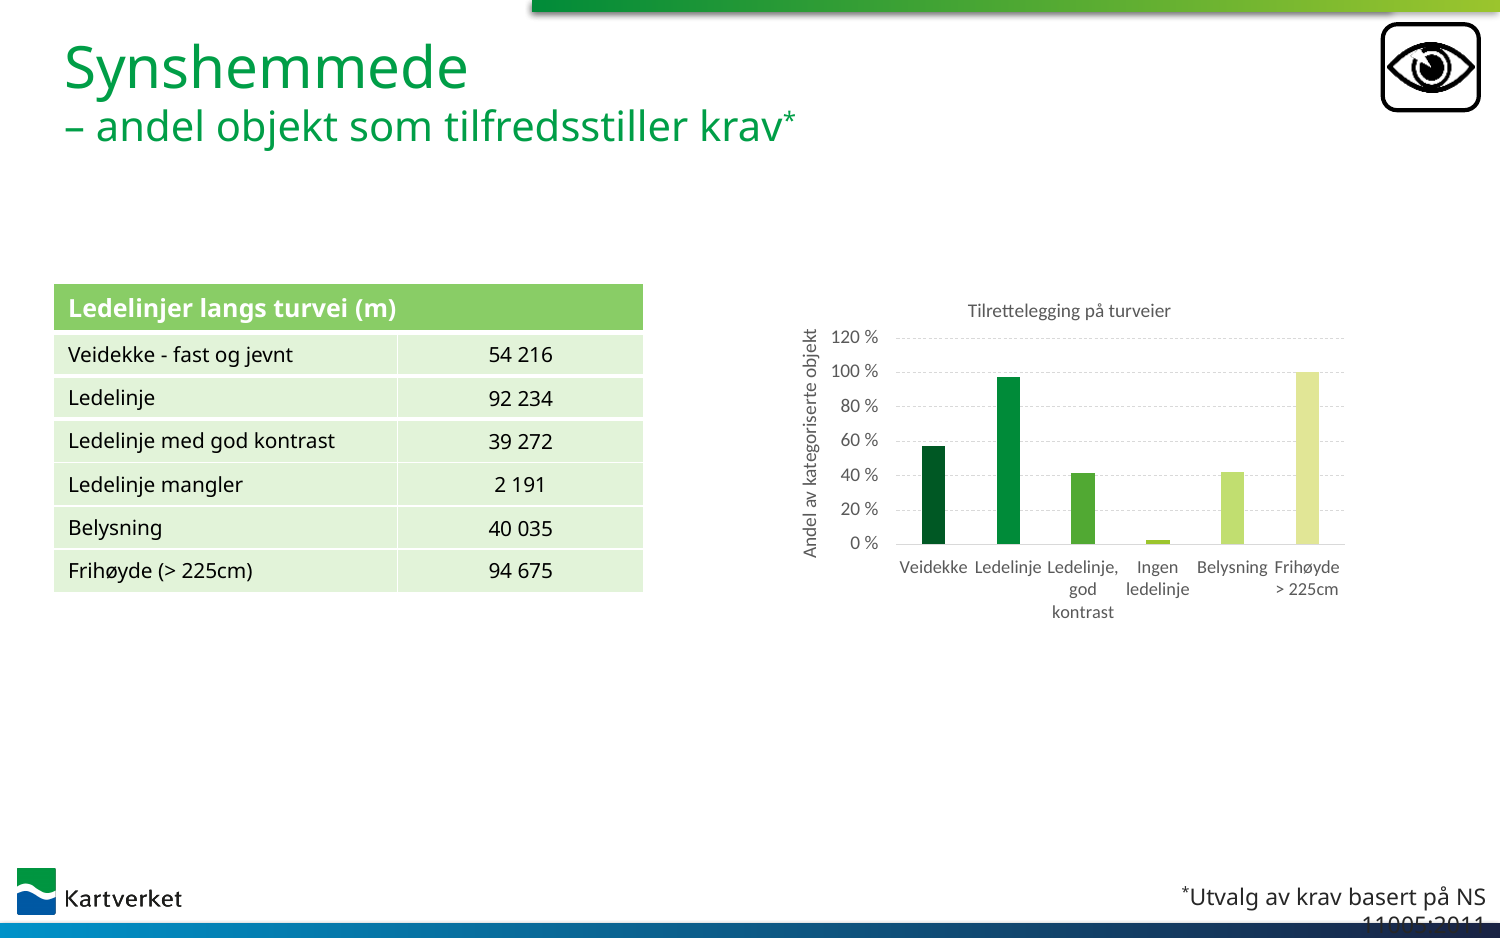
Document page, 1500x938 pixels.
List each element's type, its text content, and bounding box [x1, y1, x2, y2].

text_box *Utvalg av krav basert på NS 11005:2011 [1068, 873, 1500, 938]
table_cell 54 216 [398, 335, 643, 374]
picture [791, 291, 1348, 630]
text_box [1382, 24, 1480, 111]
table_cell 92 234 [398, 378, 643, 417]
table_header Ledelinjer langs turvei (m) [54, 284, 643, 330]
table_cell 40 035 [398, 507, 643, 548]
table_cell Belysning [54, 507, 397, 548]
table_cell Ledelinje mangler [54, 463, 397, 505]
table_cell Ledelinje [54, 378, 397, 417]
table_cell 94 675 [398, 550, 643, 592]
table_cell Frihøyde (> 225cm) [54, 550, 397, 592]
table_cell 2 191 [398, 463, 643, 505]
table_cell Veidekke - fast og jevnt [54, 335, 397, 374]
table_cell 39 272 [398, 421, 643, 462]
text_box Synshemmede – andel objekt som tilfredsstiller krav* [49, 24, 1431, 158]
table_cell Ledelinje med god kontrast [54, 421, 397, 462]
